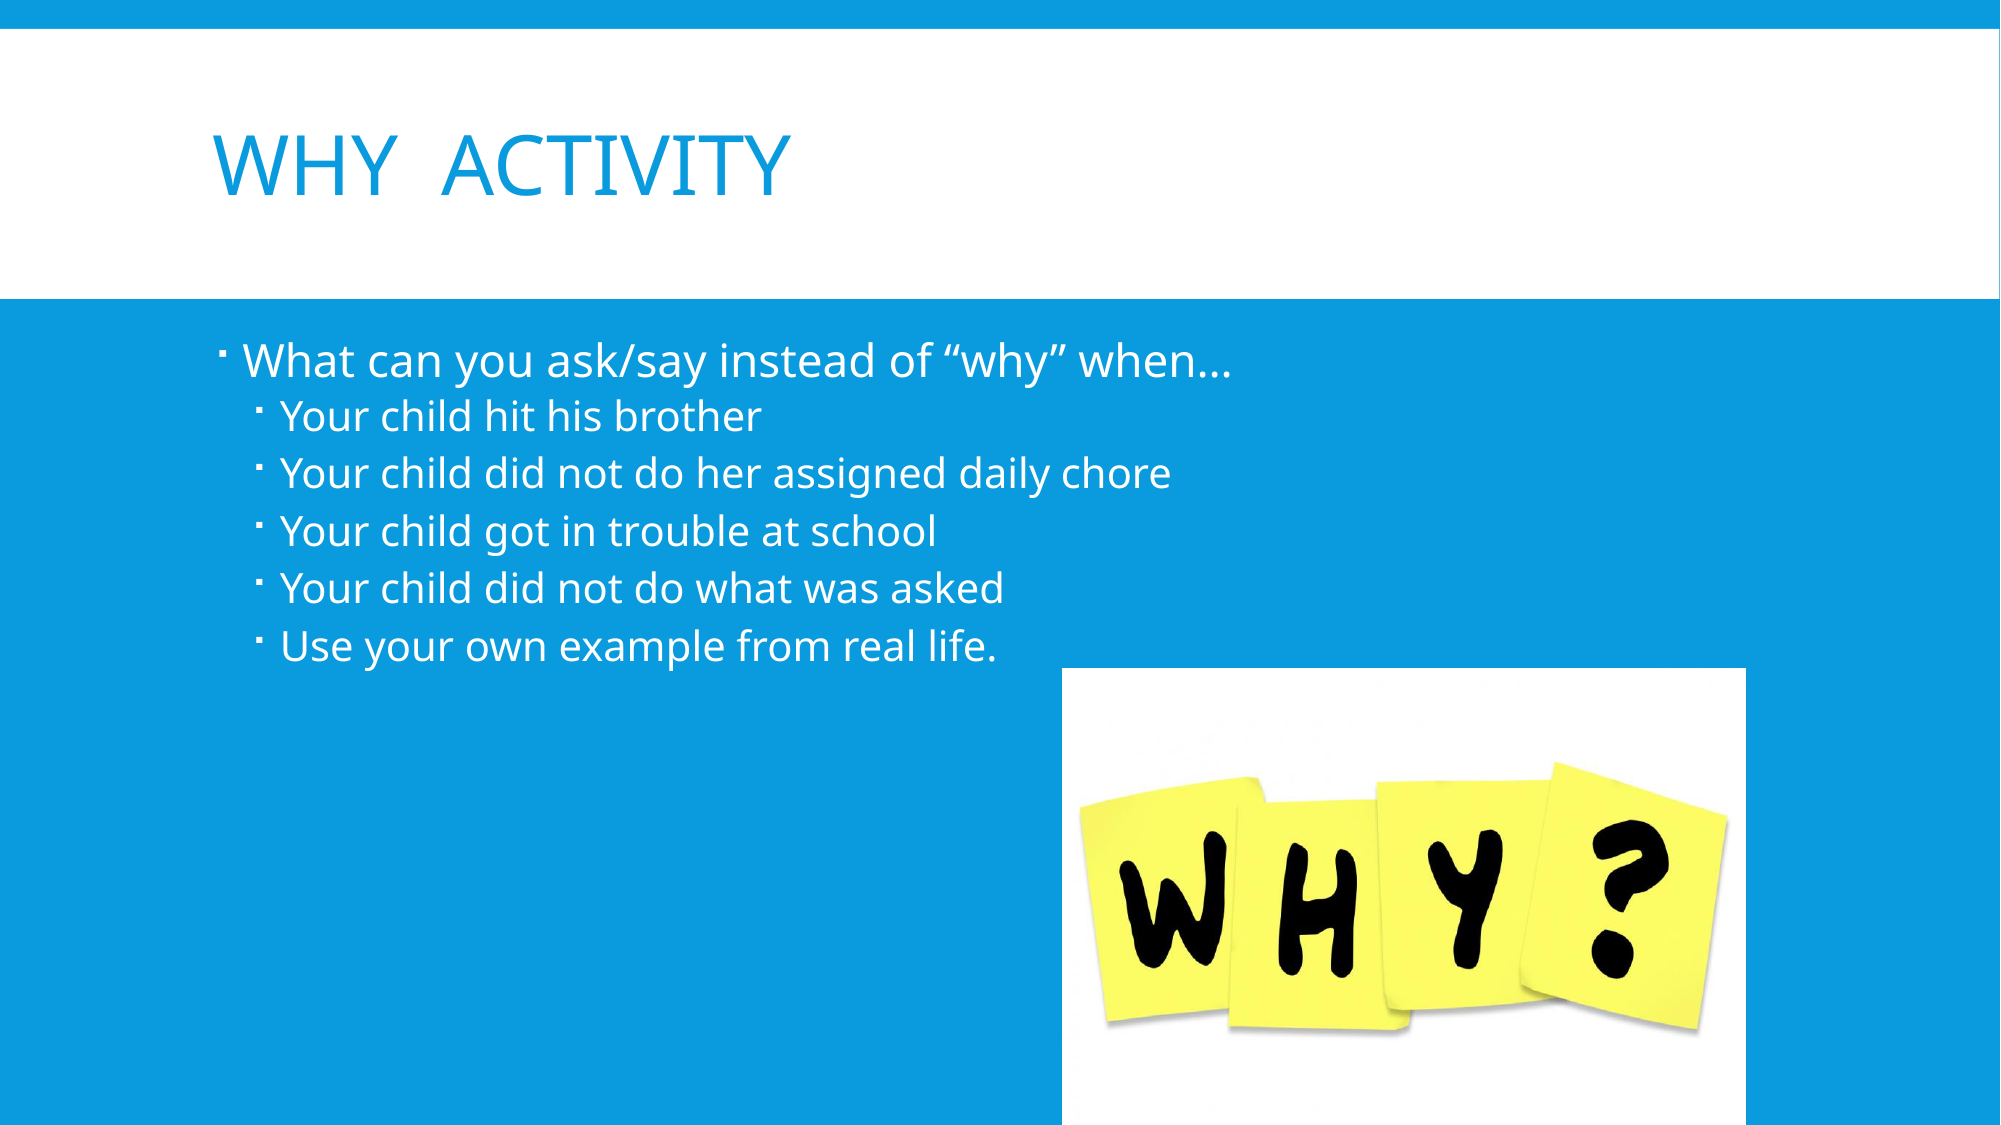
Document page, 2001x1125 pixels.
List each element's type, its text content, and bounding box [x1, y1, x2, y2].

picture [1063, 669, 1745, 1125]
list What can you ask/say instead of “why” when… Your child hit his brother Your child did not do her assigned daily chore Your child got in trouble at school Your child did not do what was asked Use your own example from real life. [197, 329, 1803, 1020]
title Why Activity [197, 46, 1803, 295]
